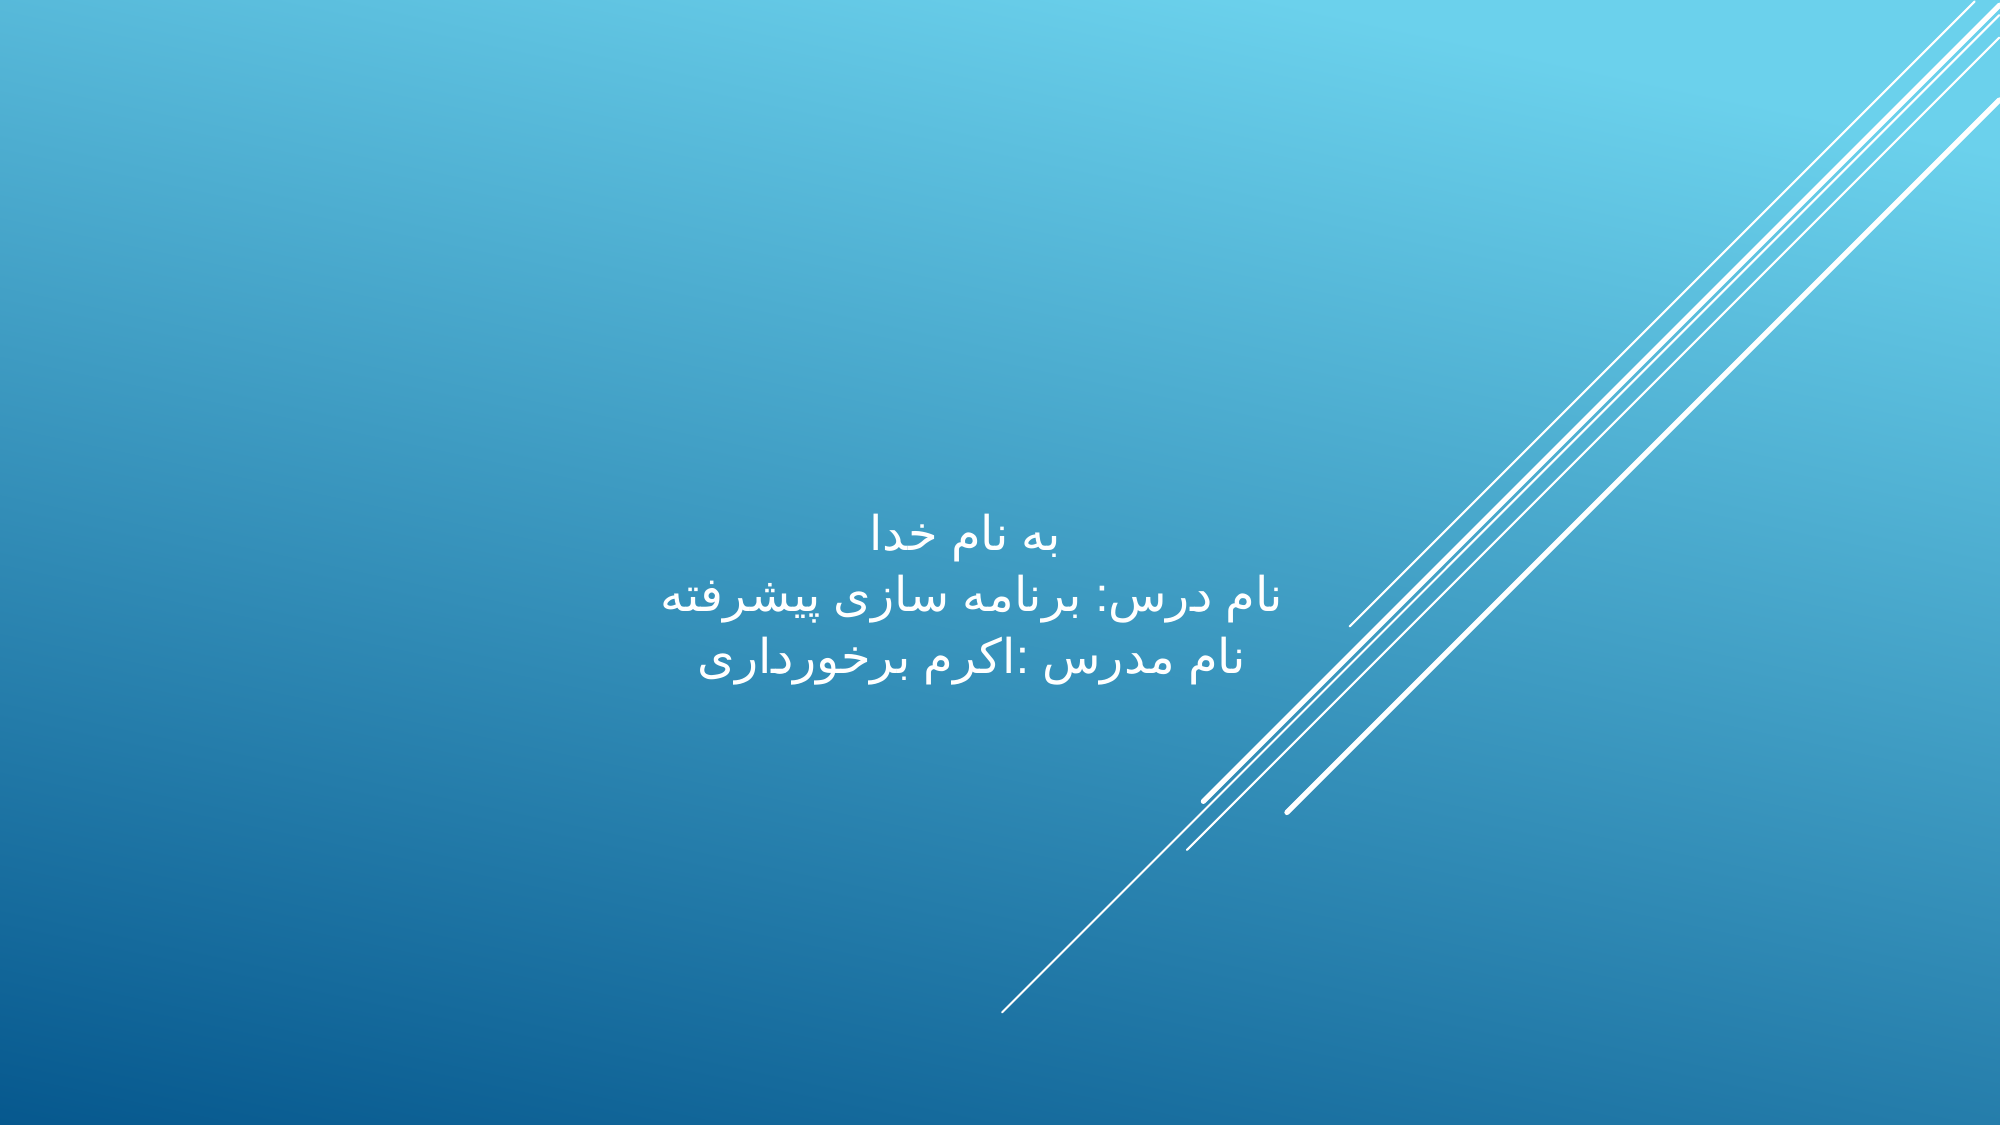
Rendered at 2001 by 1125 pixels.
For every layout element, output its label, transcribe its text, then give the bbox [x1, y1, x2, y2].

title به نام خدا نام درس: برنامه سازی پیشرفته نام مدرس :اکرم برخورداری [274, 304, 1669, 748]
